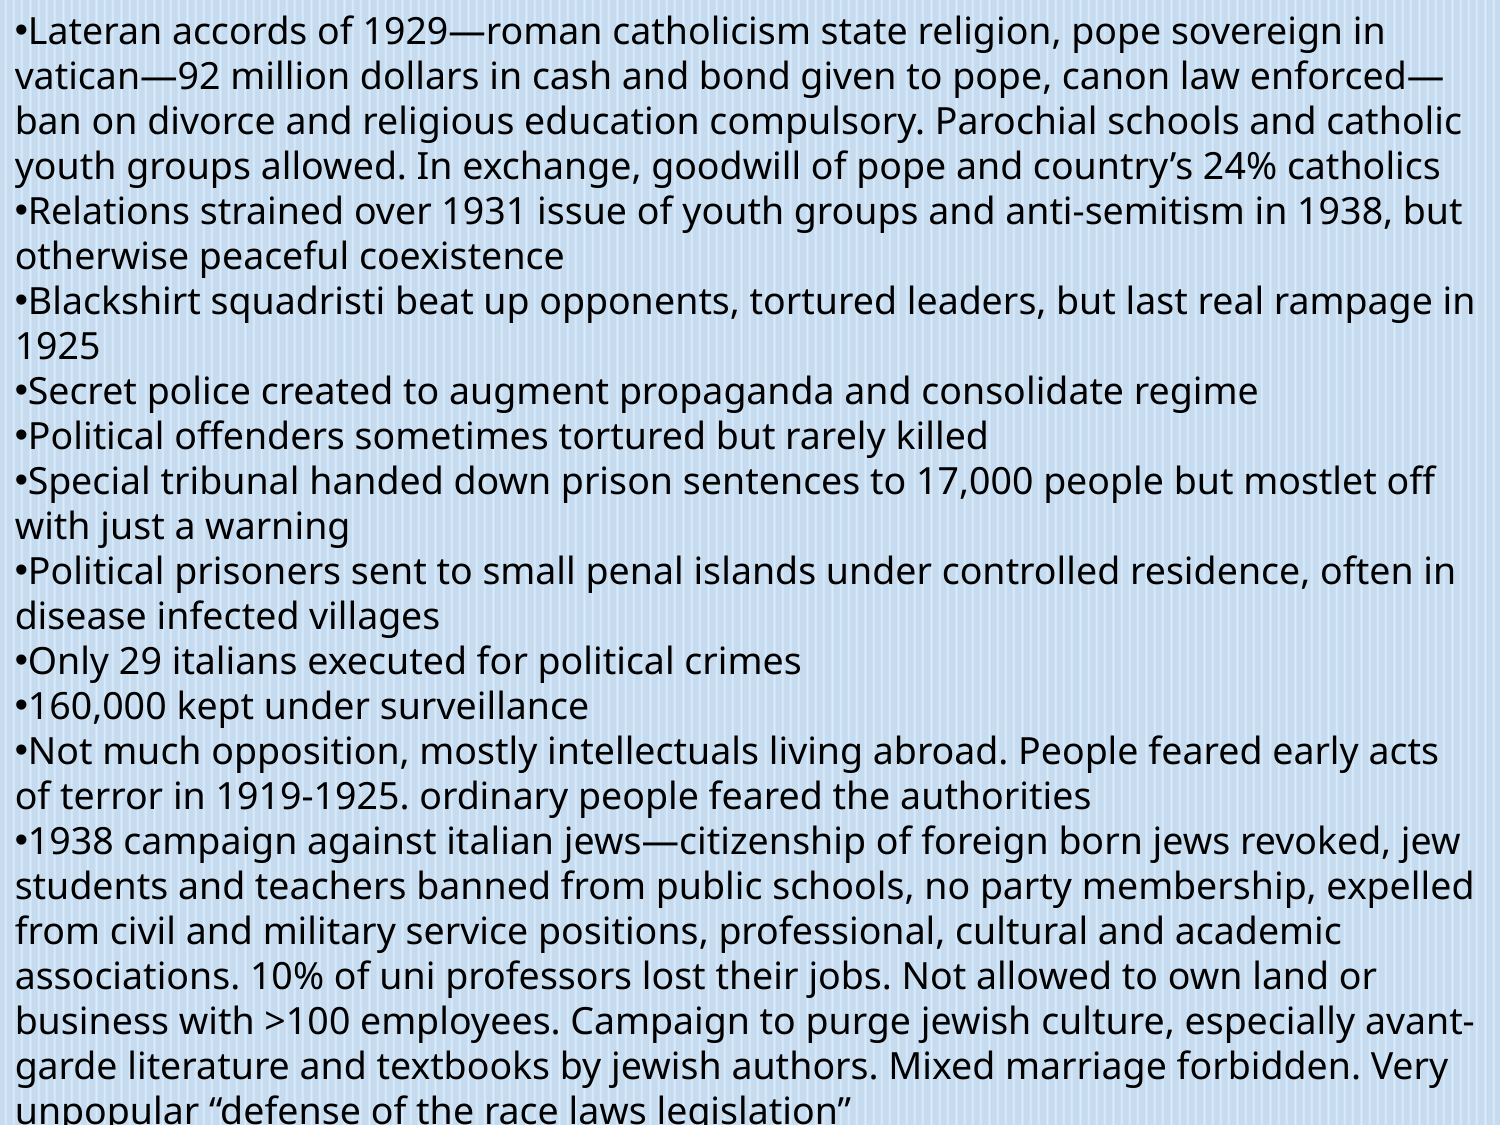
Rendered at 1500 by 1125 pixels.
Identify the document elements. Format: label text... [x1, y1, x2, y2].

text_box Lateran accords of 1929—roman catholicism state religion, pope sovereign in vatican—92 million dollars in cash and bond given to pope, canon law enforced—ban on divorce and religious education compulsory. Parochial schools and catholic youth groups allowed. In exchange, goodwill of pope and country’s 24% catholics Relations strained over 1931 issue of youth groups and anti-semitism in 1938, but otherwise peaceful coexistence Blackshirt squadristi beat up opponents, tortured leaders, but last real rampage in 1925 Secret police created to augment propaganda and consolidate regime Political offenders sometimes tortured but rarely killed Special tribunal handed down prison sentences to 17,000 people but mostlet off with just a warning Political prisoners sent to small penal islands under controlled residence, often in disease infected villages Only 29 italians executed for political crimes 160,000 kept under surveillance Not much opposition, mostly intellectuals living abroad. People feared early acts of terror in 1919-1925. ordinary people feared the authorities 1938 campaign against italian jews—citizenship of foreign born jews revoked, jew students and teachers banned from public schools, no party membership, expelled from civil and military service positions, professional, cultural and academic associations. 10% of uni professors lost their jobs. Not allowed to own land or business with >100 employees. Campaign to purge jewish culture, especially avant-garde literature and textbooks by jewish authors. Mixed marriage forbidden. Very unpopular “defense of the race laws legislation” [0, 0, 1500, 1125]
